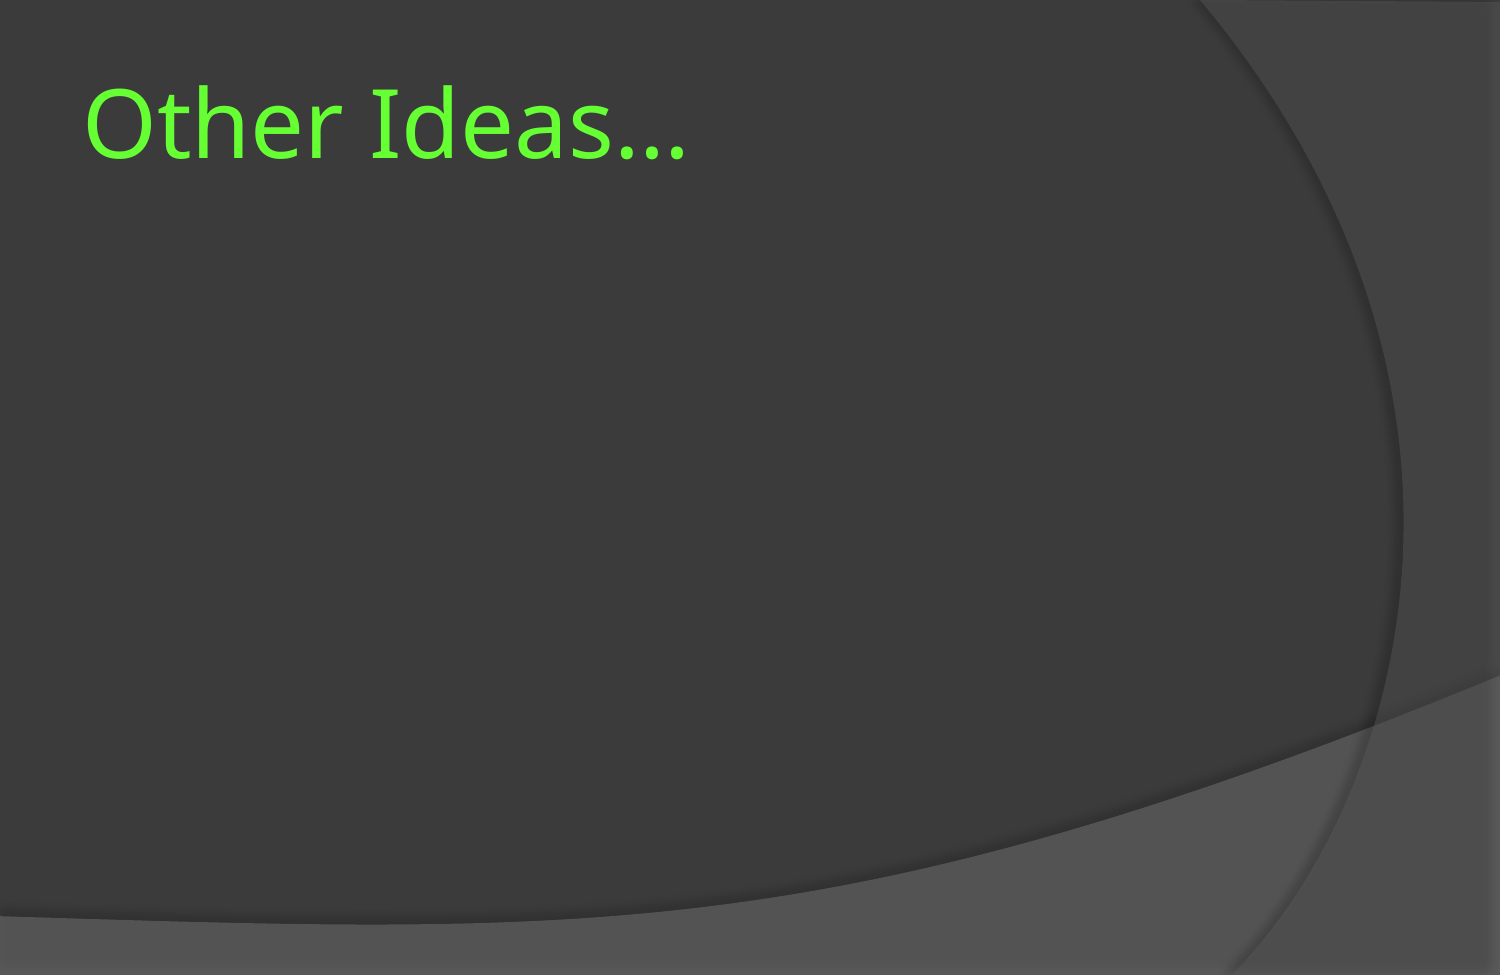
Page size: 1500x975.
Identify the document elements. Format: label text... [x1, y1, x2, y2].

title Other Ideas… [74, 38, 1301, 202]
